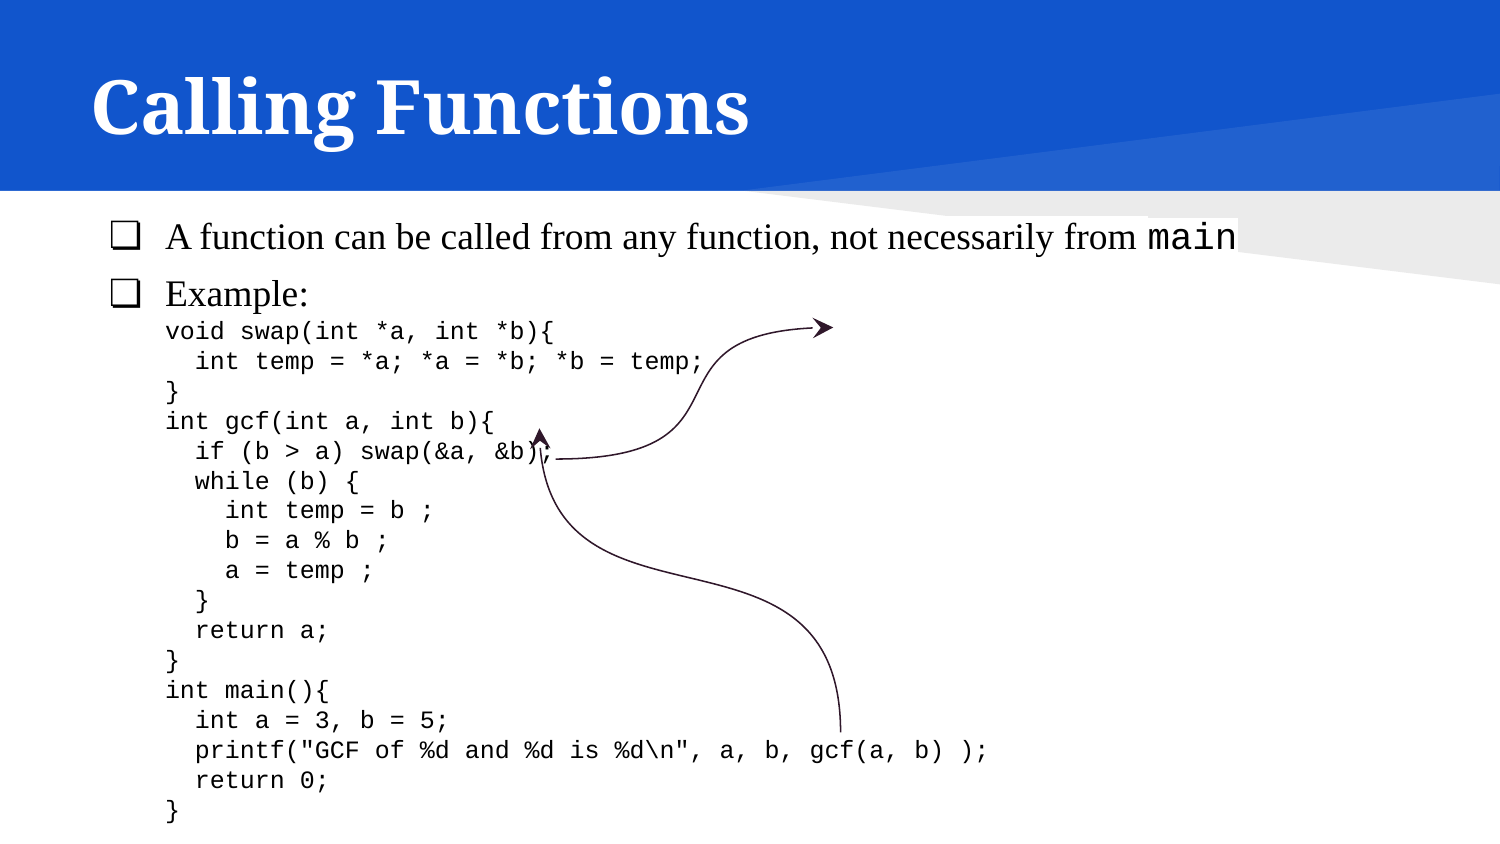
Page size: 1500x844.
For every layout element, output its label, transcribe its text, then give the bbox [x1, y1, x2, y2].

list A function can be called from any function, not necessarily from main Example: void swap(int *a, int *b){ int temp = *a; *a = *b; *b = temp; } int gcf(int a, int b){ if (b > a) swap(&a, &b); while (b) { int temp = b ; b = a % b ; a = temp ; } return a; } int main(){ int a = 3, b = 5; printf("GCF of %d and %d is %d\n", a, b, gcf(a, b) ); return 0; } [75, 196, 1425, 808]
title Calling Functions [75, 33, 1425, 175]
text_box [537, 429, 843, 732]
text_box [555, 327, 834, 460]
